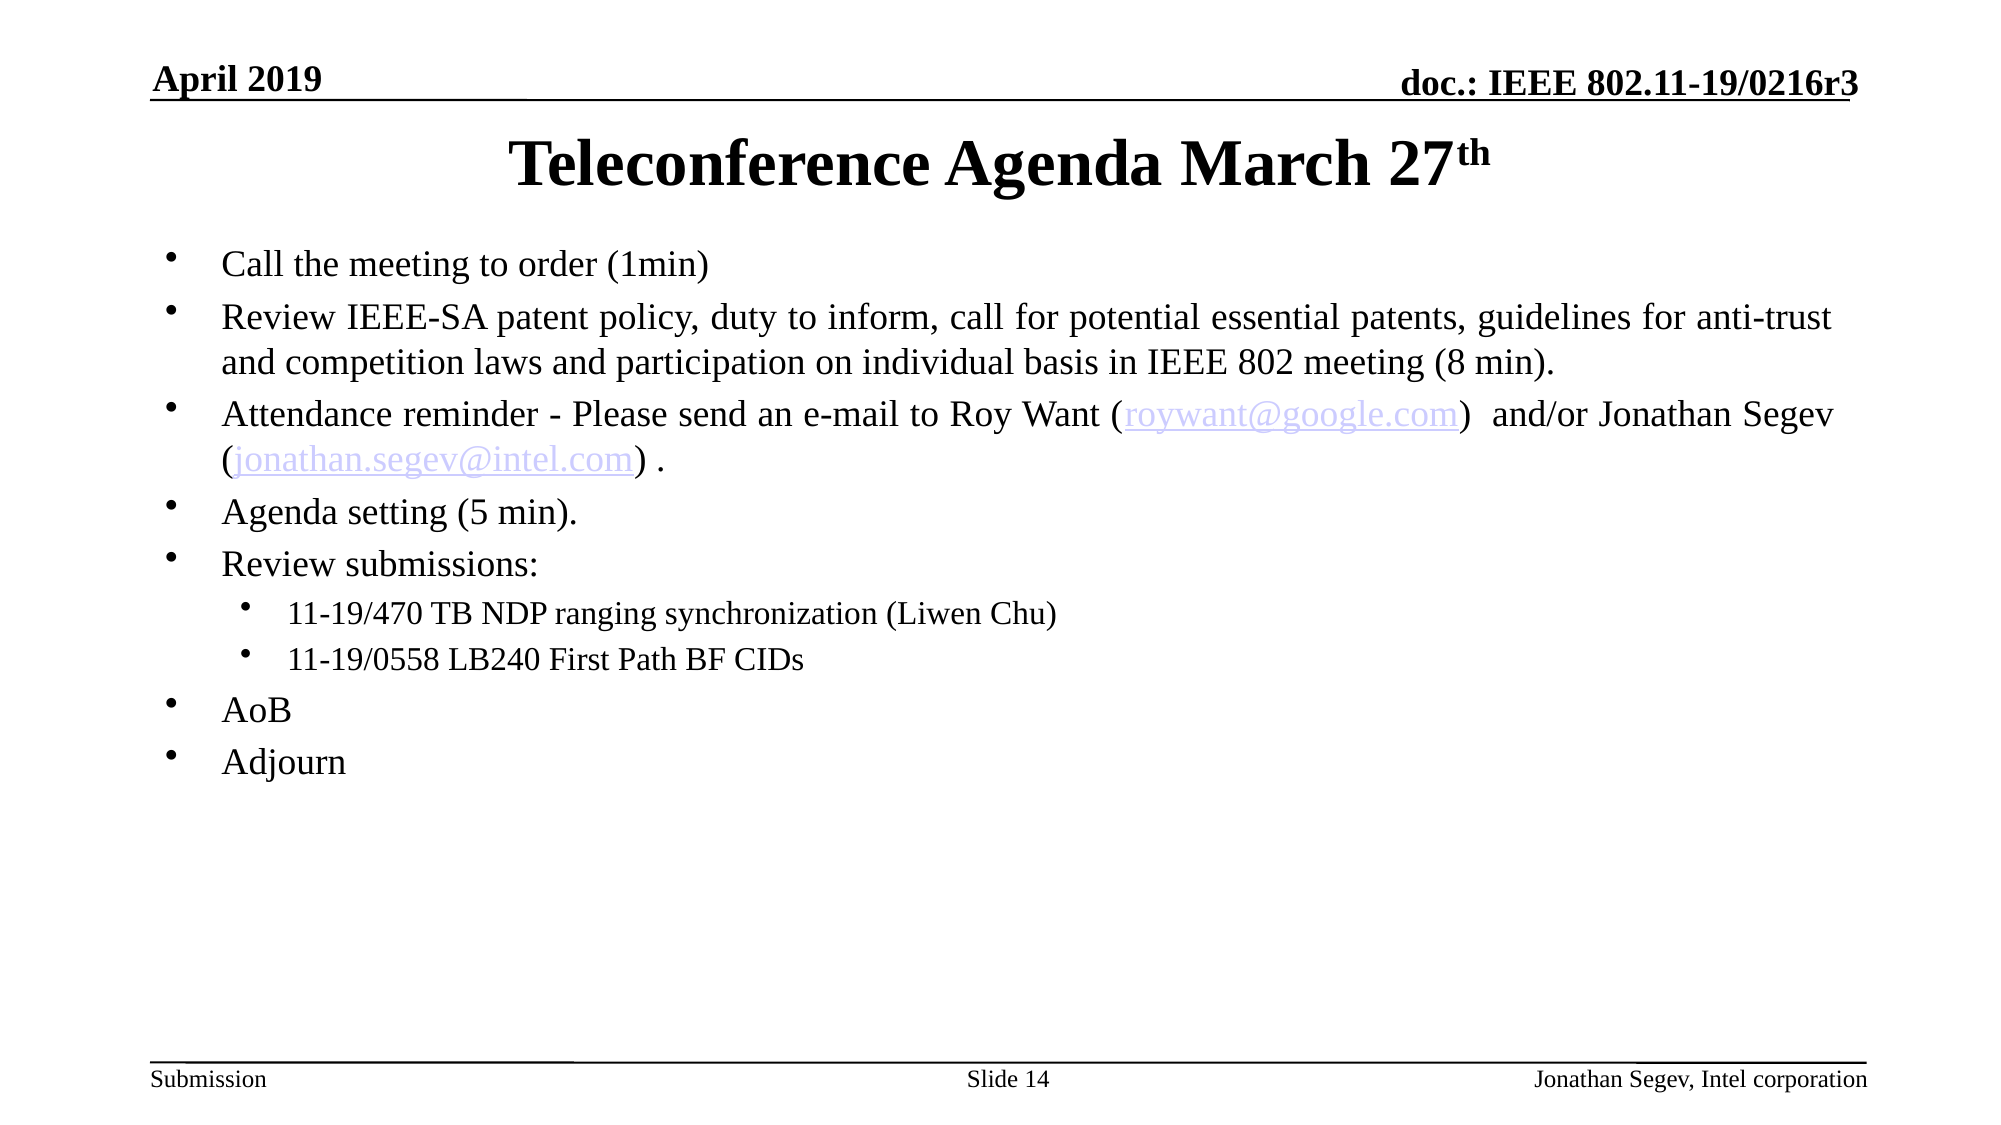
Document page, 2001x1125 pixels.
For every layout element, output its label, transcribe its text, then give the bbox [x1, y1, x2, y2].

list Call the meeting to order (1min) Review IEEE-SA patent policy, duty to inform, call for potential essential patents, guidelines for anti-trust and competition laws and participation on individual basis in IEEE 802 meeting (8 min). Attendance reminder - Please send an e-mail to Roy Want (roywant@google.com) and/or Jonathan Segev (jonathan.segev@intel.com) . Agenda setting (5 min). Review submissions: 11-19/470 TB NDP ranging synchronization (Liwen Chu) 11-19/0558 LB240 First Path BF CIDs AoB Adjourn [149, 231, 1850, 1000]
slide_number Slide 14 [950, 1061, 1067, 1123]
footer Jonathan Segev, Intel corporation [1171, 1061, 1869, 1093]
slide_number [152, 54, 563, 100]
title Teleconference Agenda March 27th [149, 112, 1850, 205]
